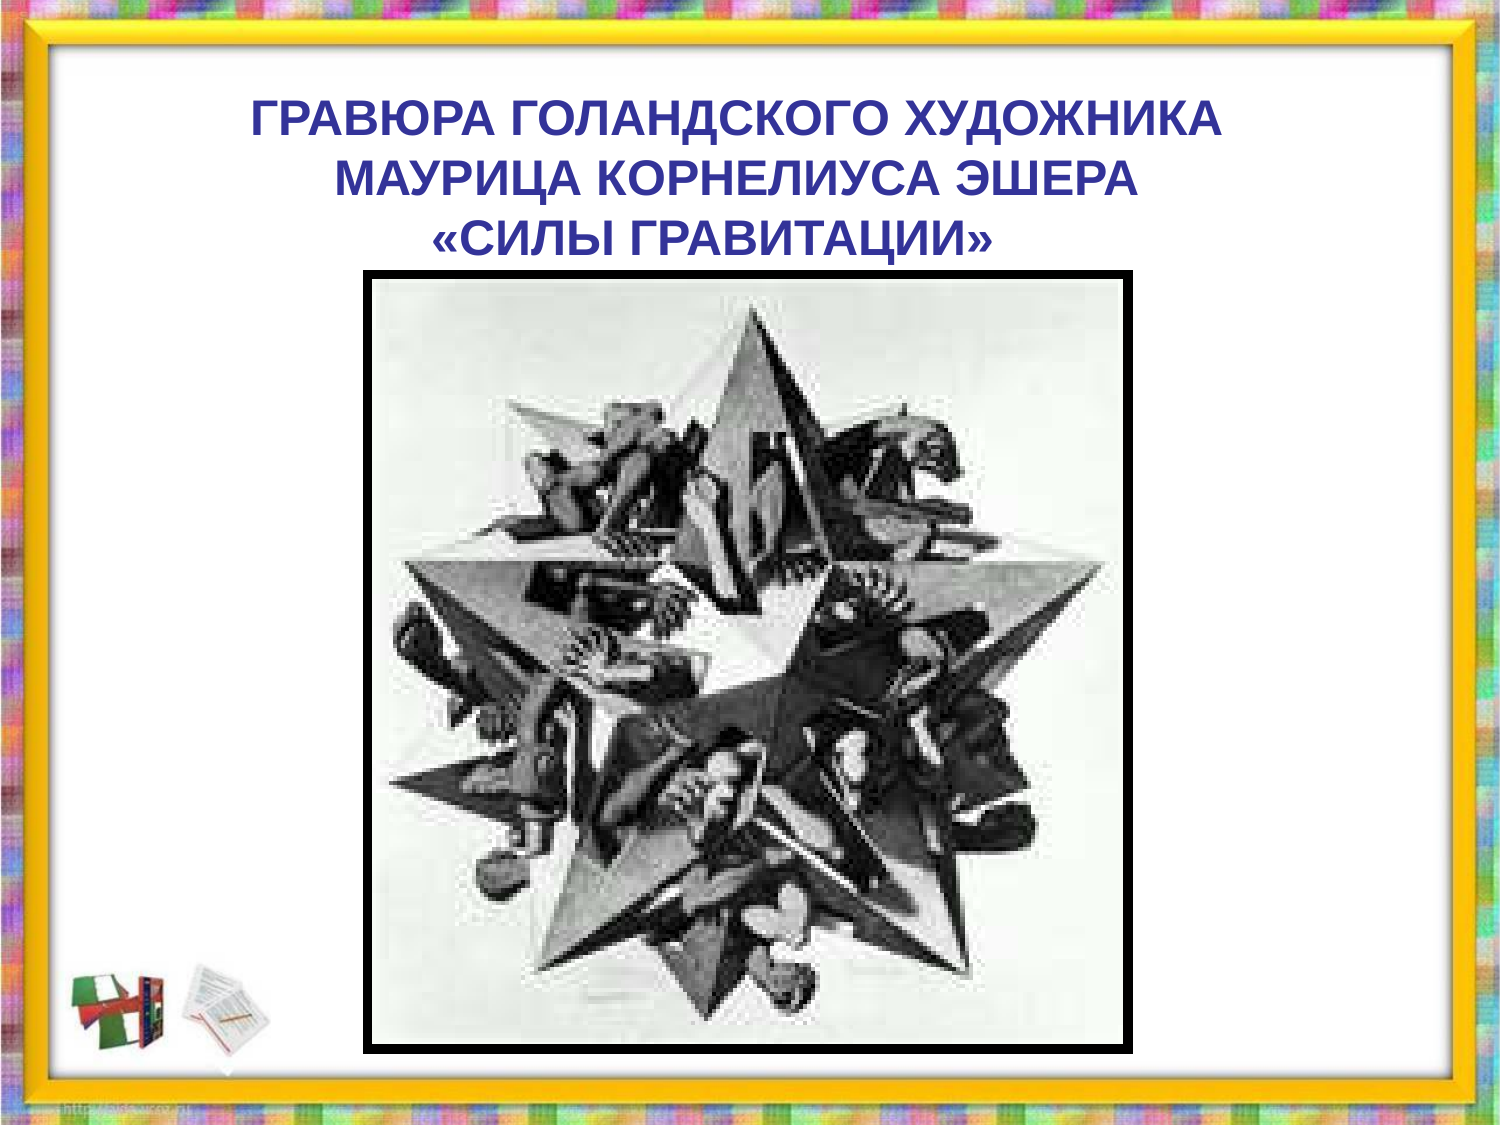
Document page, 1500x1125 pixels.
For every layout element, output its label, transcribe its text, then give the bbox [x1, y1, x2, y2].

picture [0, 0, 1500, 1125]
text_box ГРАВЮРА ГОЛАНДСКОГО ХУДОЖНИКА МАУРИЦА КОРНЕЛИУСА ЭШЕРА «СИЛЫ ГРАВИТАЦИИ» [123, 78, 1412, 333]
